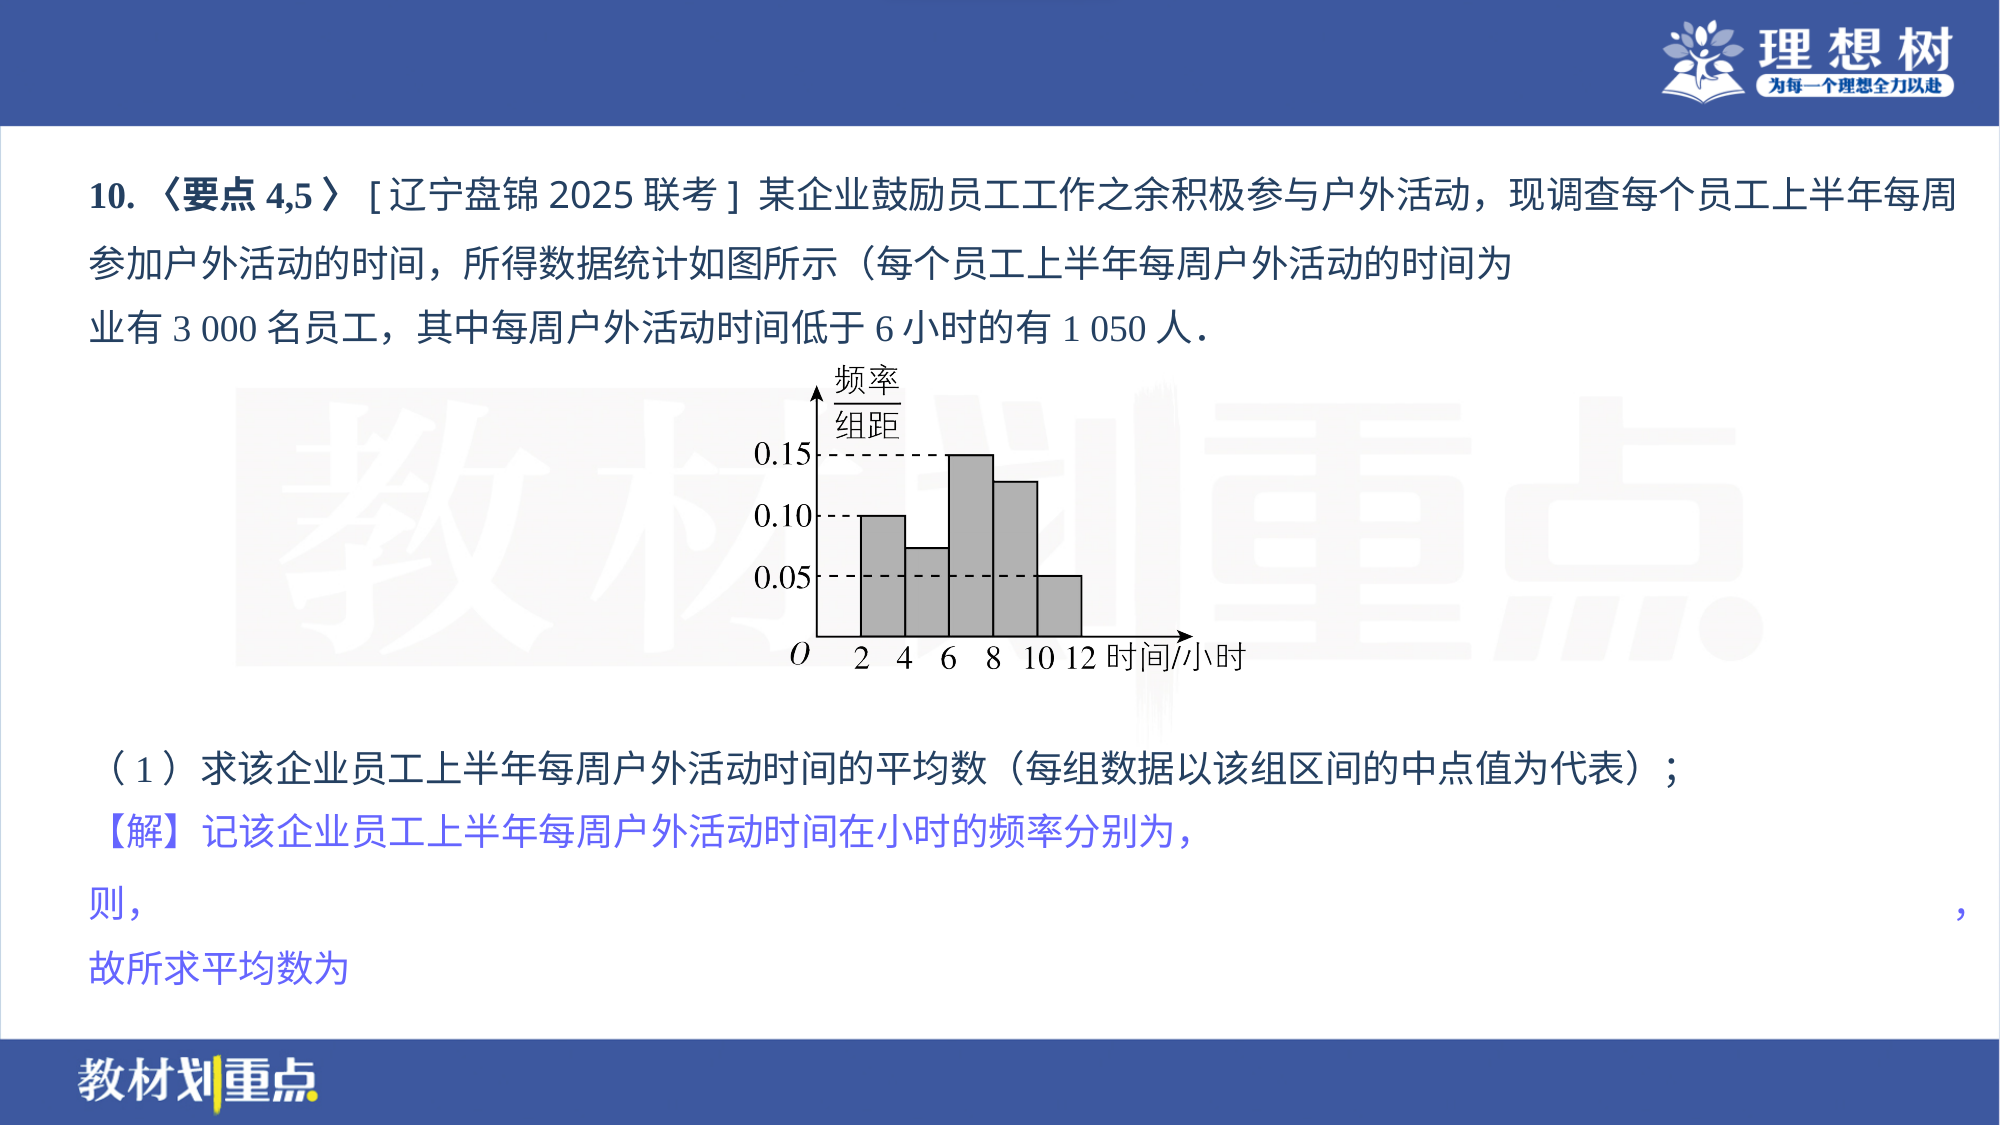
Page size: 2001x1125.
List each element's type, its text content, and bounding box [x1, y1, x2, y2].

picture [0, 0, 2000, 1125]
text_box （1）求该企业员工上半年每周户外活动时间的平均数（每组数据以该组区间的中点值为代表）； [88, 723, 1911, 784]
